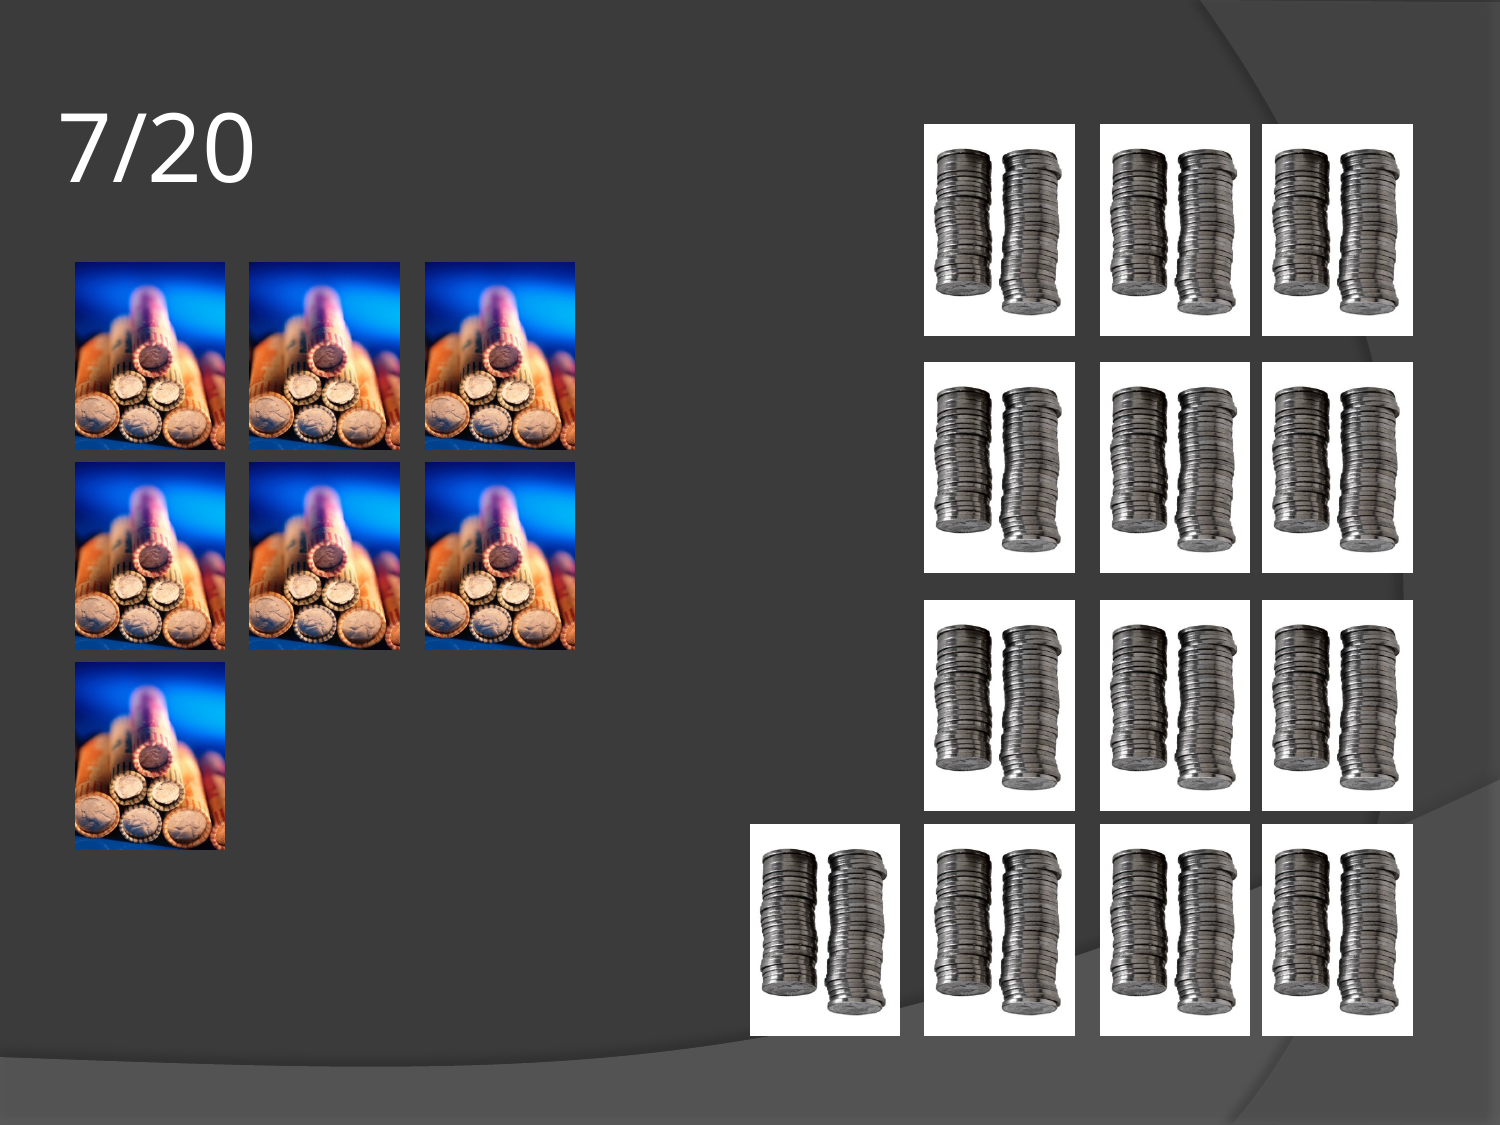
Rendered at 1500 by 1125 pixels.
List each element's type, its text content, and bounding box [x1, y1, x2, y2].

picture [1262, 362, 1413, 573]
picture [924, 599, 1076, 811]
picture [74, 662, 226, 851]
picture [924, 824, 1076, 1036]
picture [1099, 824, 1251, 1036]
picture [74, 262, 226, 451]
picture [1099, 124, 1251, 336]
picture [1262, 824, 1413, 1036]
picture [1099, 599, 1251, 811]
picture [424, 262, 576, 451]
picture [1262, 599, 1413, 811]
title 7/20 [50, 50, 1400, 238]
picture [924, 362, 1076, 573]
picture [249, 462, 401, 651]
picture [1099, 362, 1251, 573]
picture [749, 824, 901, 1036]
picture [924, 124, 1076, 336]
picture [74, 462, 226, 651]
picture [249, 262, 401, 451]
picture [424, 462, 576, 651]
picture [1262, 124, 1413, 336]
